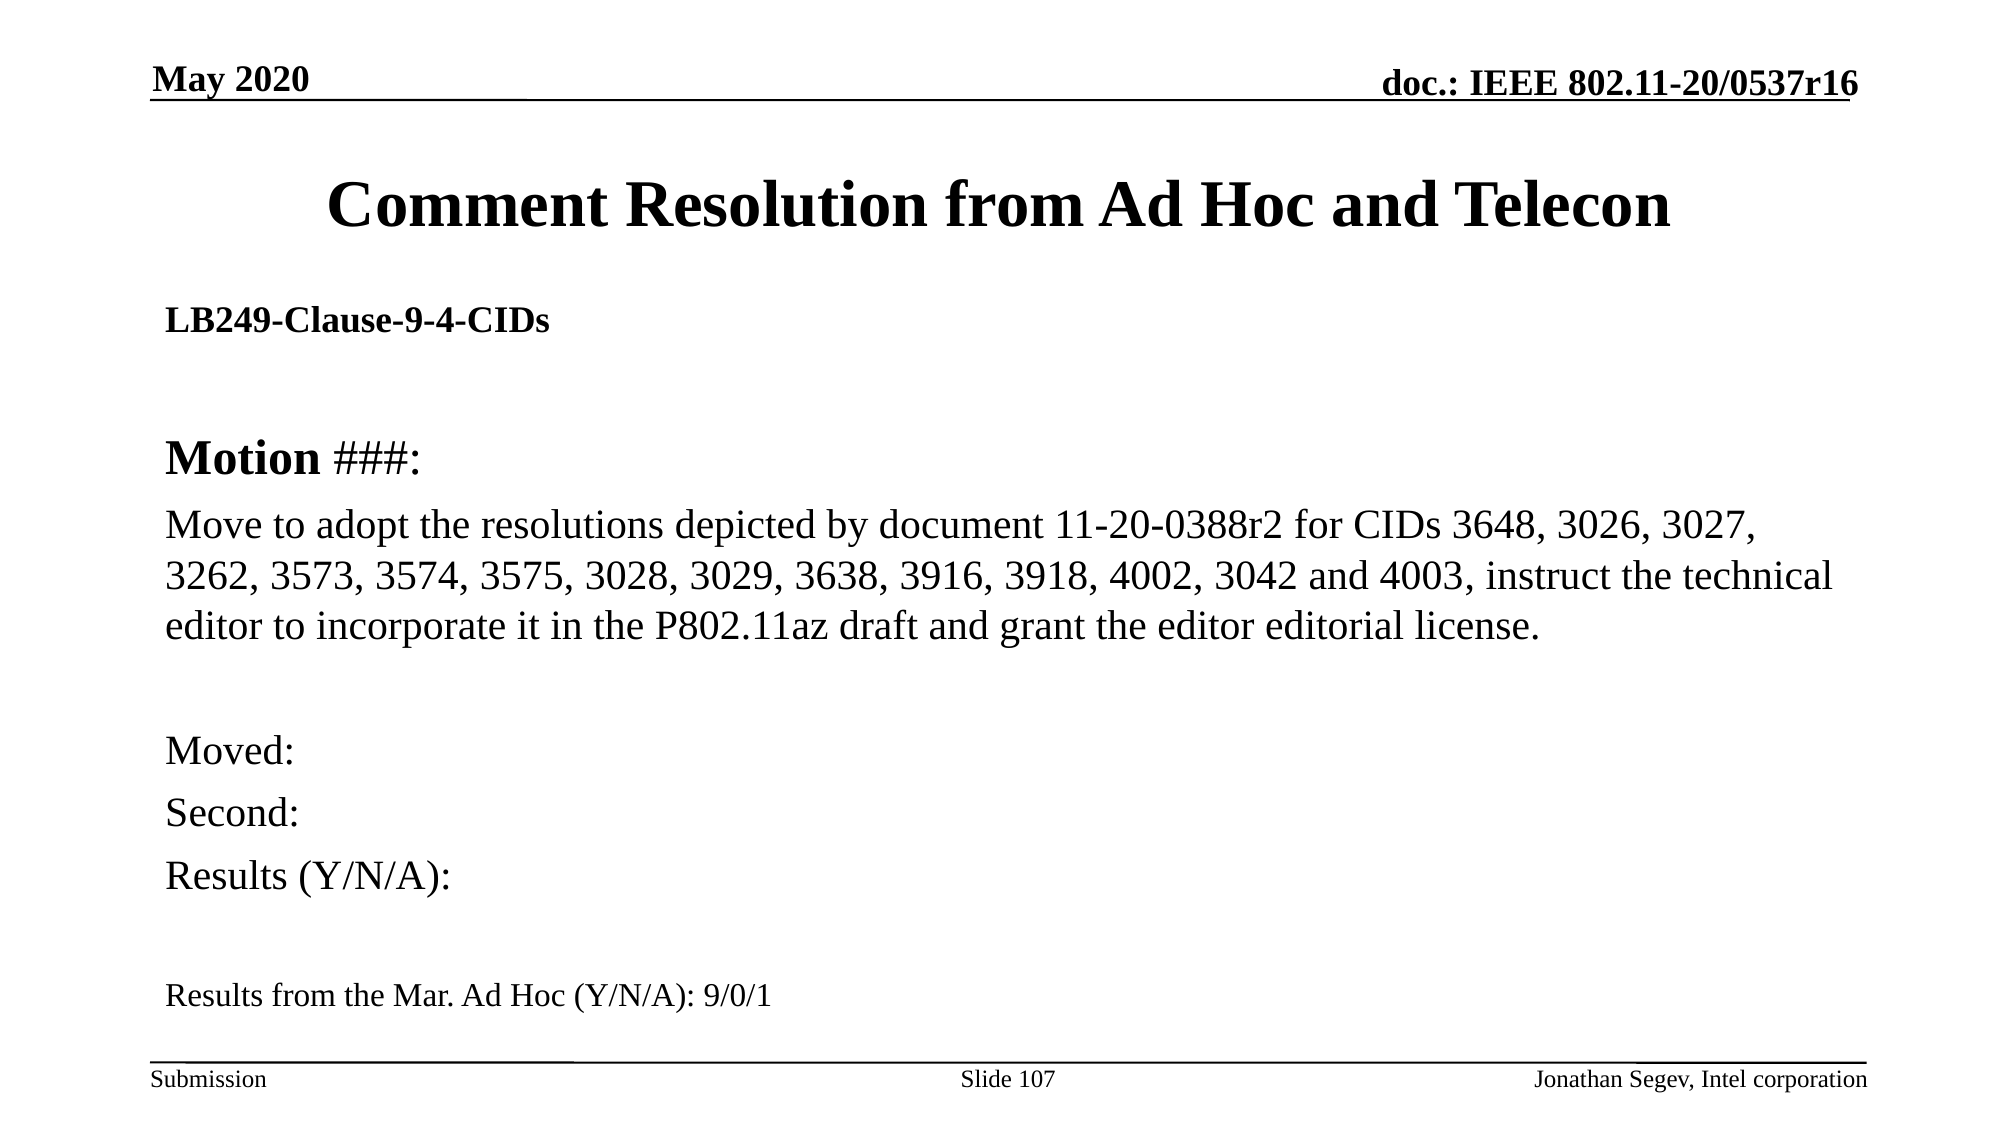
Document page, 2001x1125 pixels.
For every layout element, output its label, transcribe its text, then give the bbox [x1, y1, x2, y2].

footer Jonathan Segev, Intel corporation [1171, 1061, 1869, 1093]
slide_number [152, 54, 563, 100]
list LB249-Clause-9-4-CIDs Motion ###: Move to adopt the resolutions depicted by document 11-20-0388r2 for CIDs 3648, 3026, 3027, 3262, 3573, 3574, 3575, 3028, 3029, 3638, 3916, 3918, 4002, 3042 and 4003, instruct the technical editor to incorporate it in the P802.11az draft and grant the editor editorial license. Moved: Second: Results (Y/N/A): Results from the Mar. Ad Hoc (Y/N/A): 9/0/1 [149, 286, 1850, 1000]
slide_number Slide 107 [950, 1061, 1067, 1123]
title Comment Resolution from Ad Hoc and Telecon [149, 112, 1850, 286]
